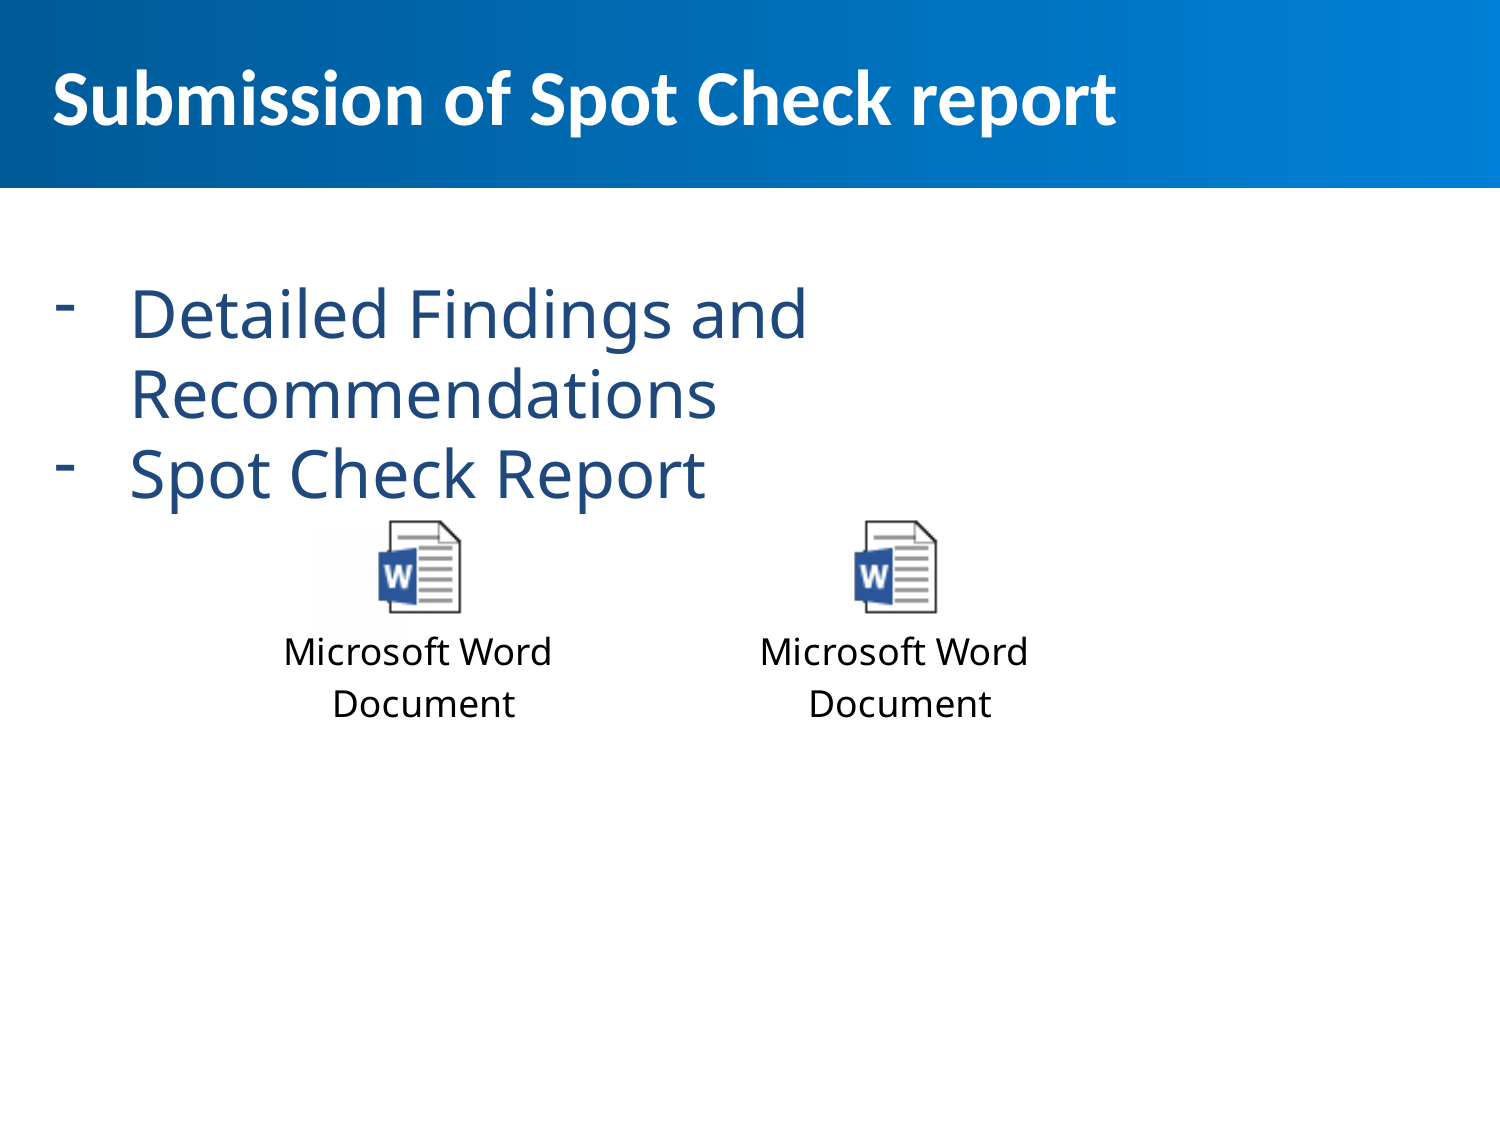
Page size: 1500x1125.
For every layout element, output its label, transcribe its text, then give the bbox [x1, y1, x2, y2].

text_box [749, 517, 1050, 783]
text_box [273, 517, 574, 783]
title Submission of Spot Check report [0, 0, 1500, 191]
text_box Detailed Findings and Recommendations Spot Check Report [39, 264, 1364, 519]
